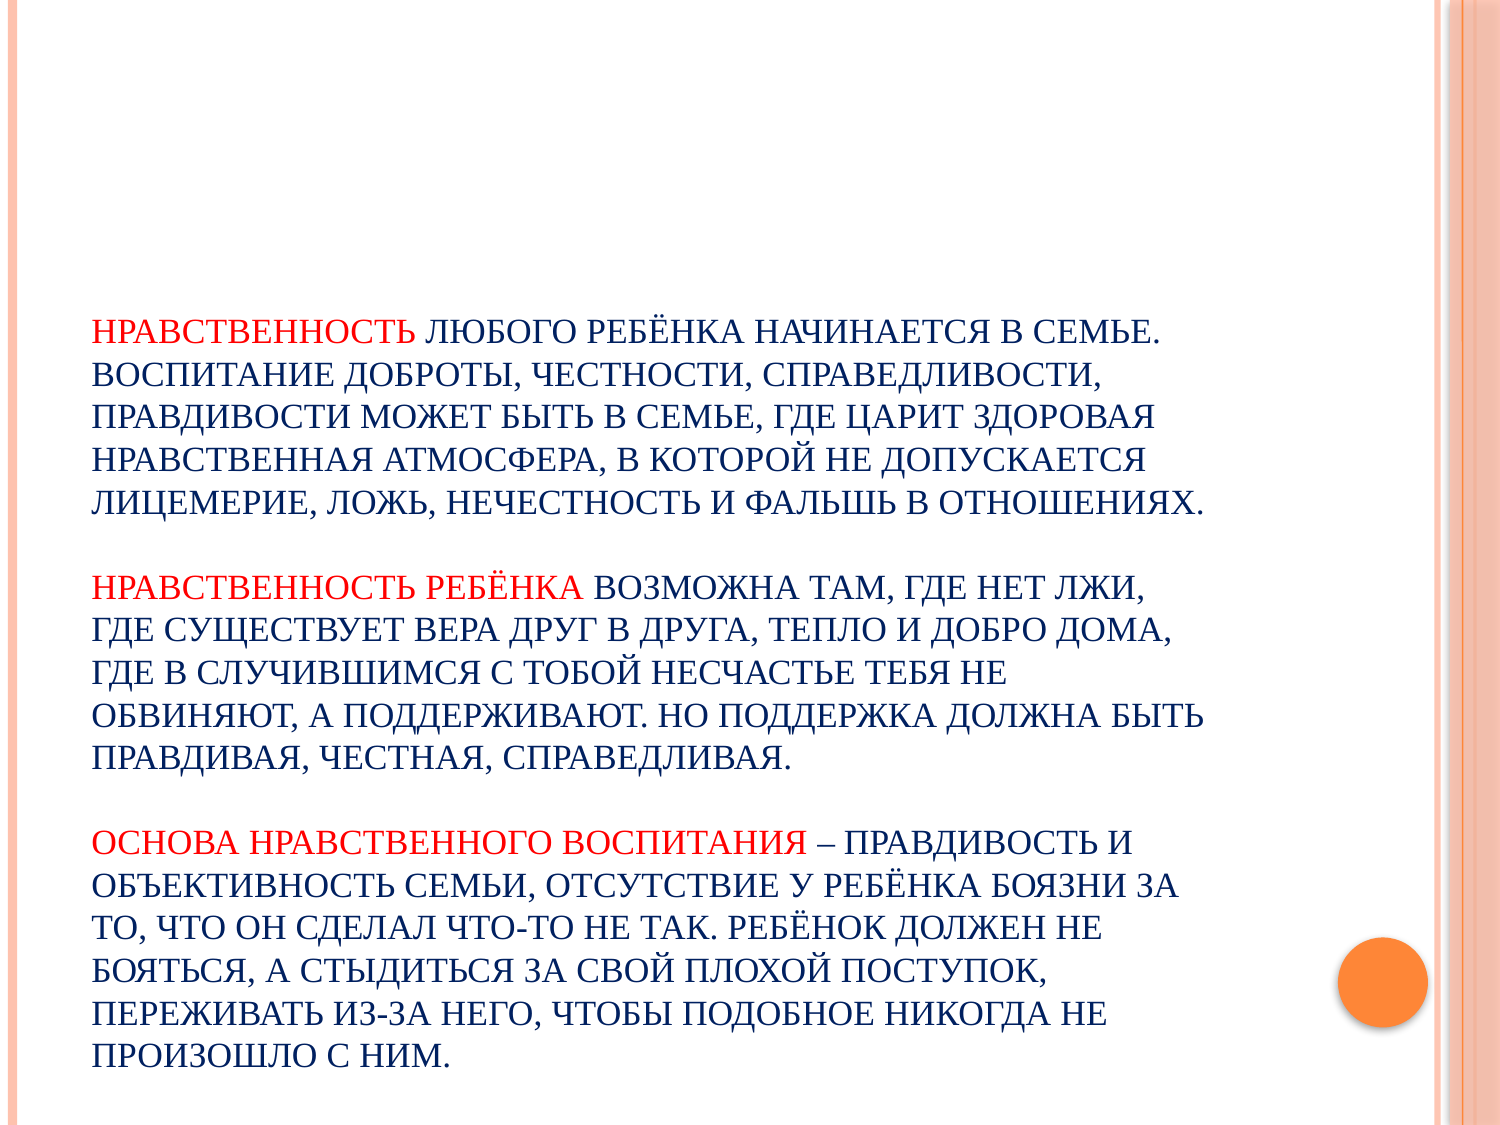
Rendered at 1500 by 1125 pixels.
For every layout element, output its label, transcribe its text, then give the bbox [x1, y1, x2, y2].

title Нравственность любого ребёнка начинается в семье. Воспитание доброты, честности, справедливости, правдивости может быть в семье, где царит здоровая нравственная атмосфера, в которой не допускается лицемерие, ложь, нечестность и фальшь в отношениях. Нравственность ребёнка возможна там, где нет лжи, где существует вера друг в друга, тепло и добро дома, где в случившимся с тобой несчастье тебя не обвиняют, а поддерживают. Но поддержка должна быть правдивая, честная, справедливая. Основа нравственного воспитания – правдивость и объективность семьи, отсутствие у ребёнка боязни за то, что он сделал что-то не так. Ребёнок должен не бояться, а стыдиться за свой плохой поступок, переживать из-за него, чтобы подобное никогда не произошло с ним. [76, 278, 1223, 1083]
